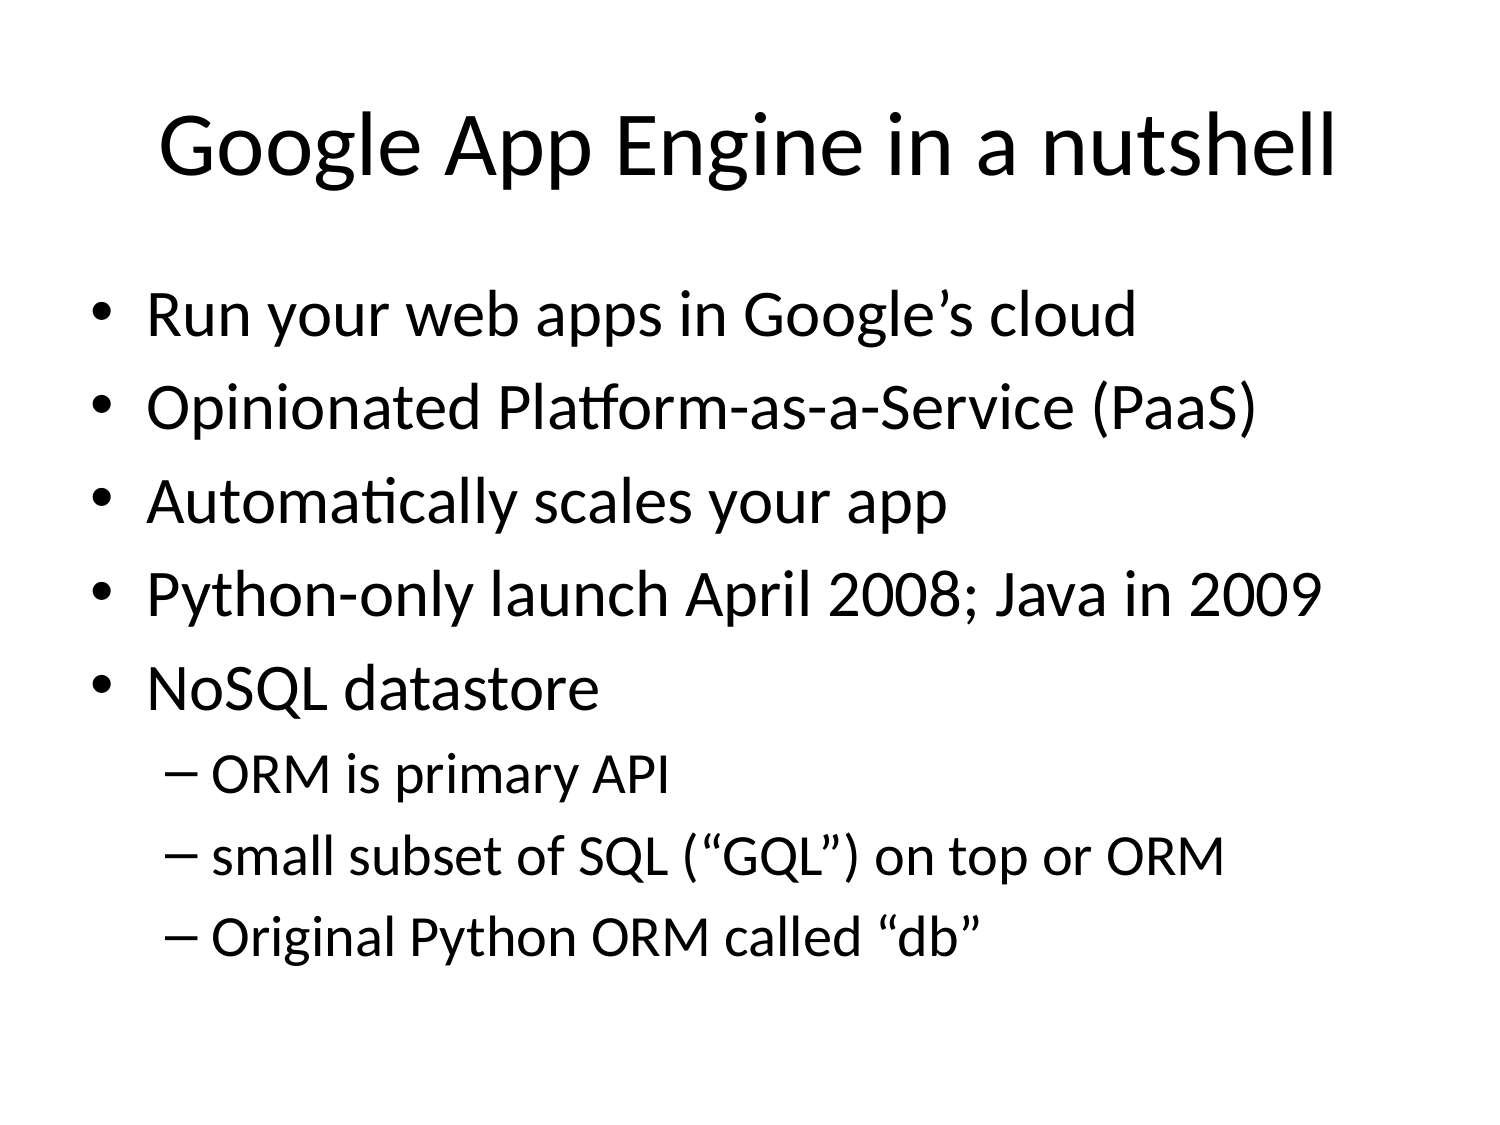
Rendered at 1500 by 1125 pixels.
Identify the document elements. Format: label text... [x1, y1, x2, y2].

list Run your web apps in Google’s cloud Opinionated Platform-as-a-Service (PaaS) Automatically scales your app Python-only launch April 2008; Java in 2009 NoSQL datastore ORM is primary API small subset of SQL (“GQL”) on top or ORM Original Python ORM called “db” [75, 262, 1425, 1005]
title Google App Engine in a nutshell [75, 45, 1425, 233]
